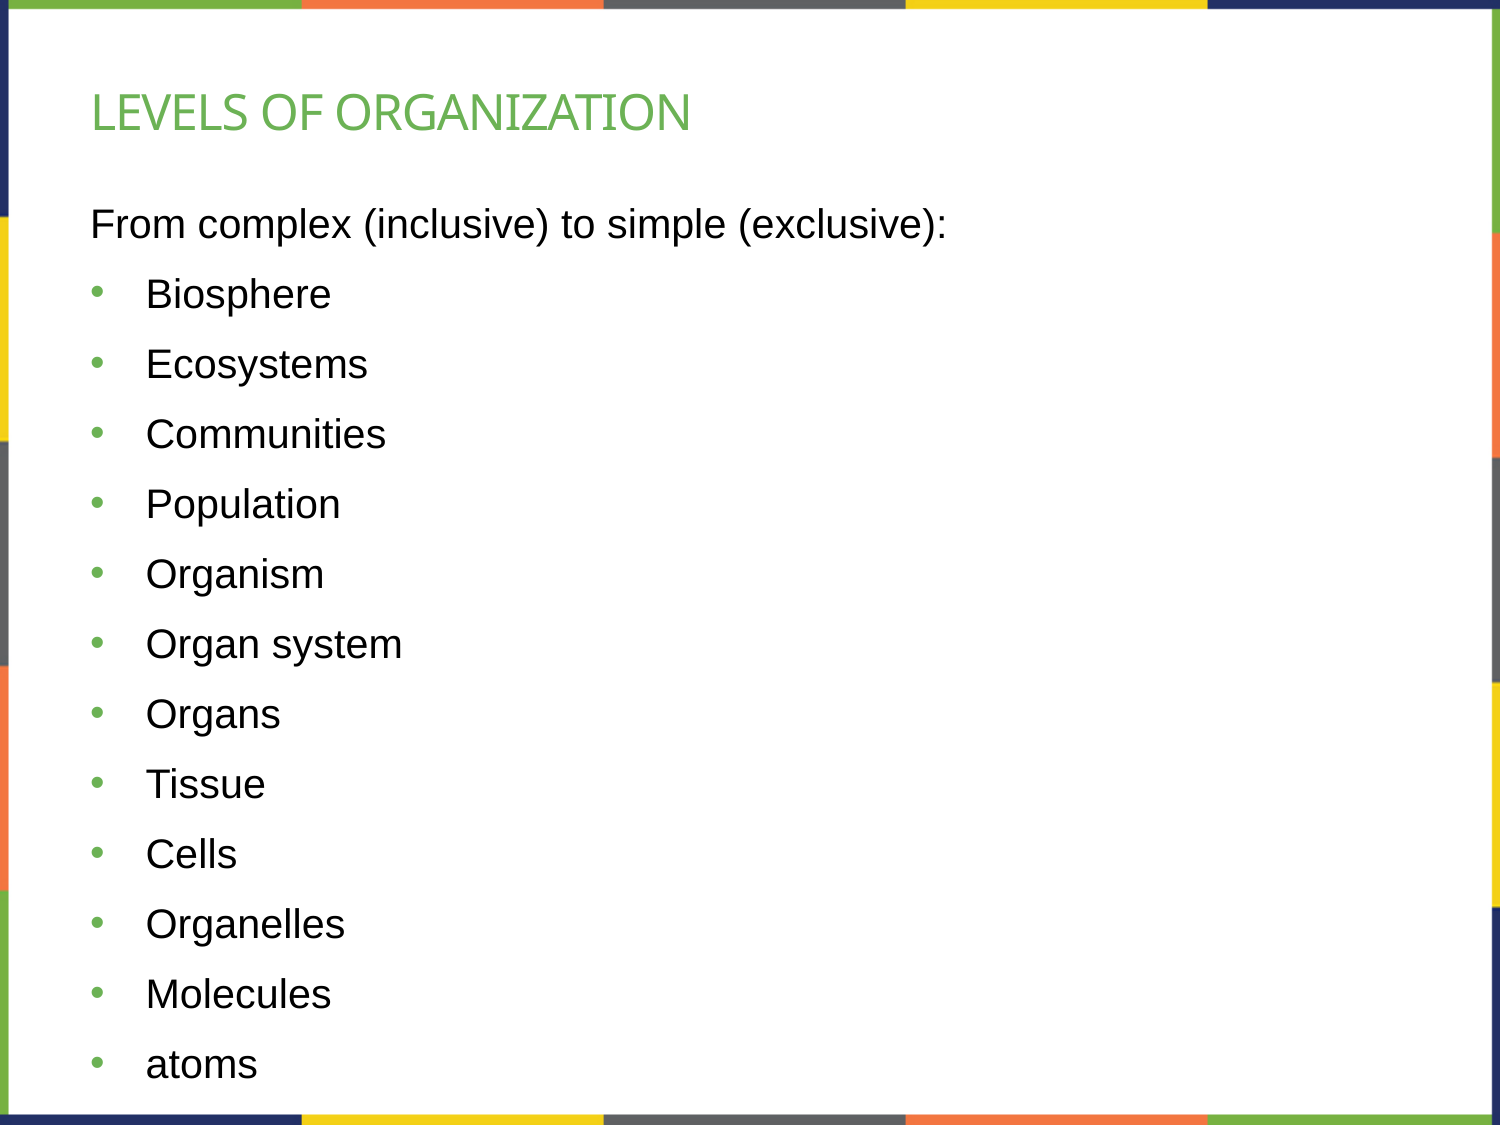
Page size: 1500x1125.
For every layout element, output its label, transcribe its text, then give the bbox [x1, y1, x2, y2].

picture [0, 0, 1500, 1125]
title Levels of organization [75, 39, 1398, 148]
list From complex (inclusive) to simple (exclusive): Biosphere Ecosystems Communities Population Organism Organ system Organs Tissue Cells Organelles Molecules atoms [75, 189, 1398, 1099]
